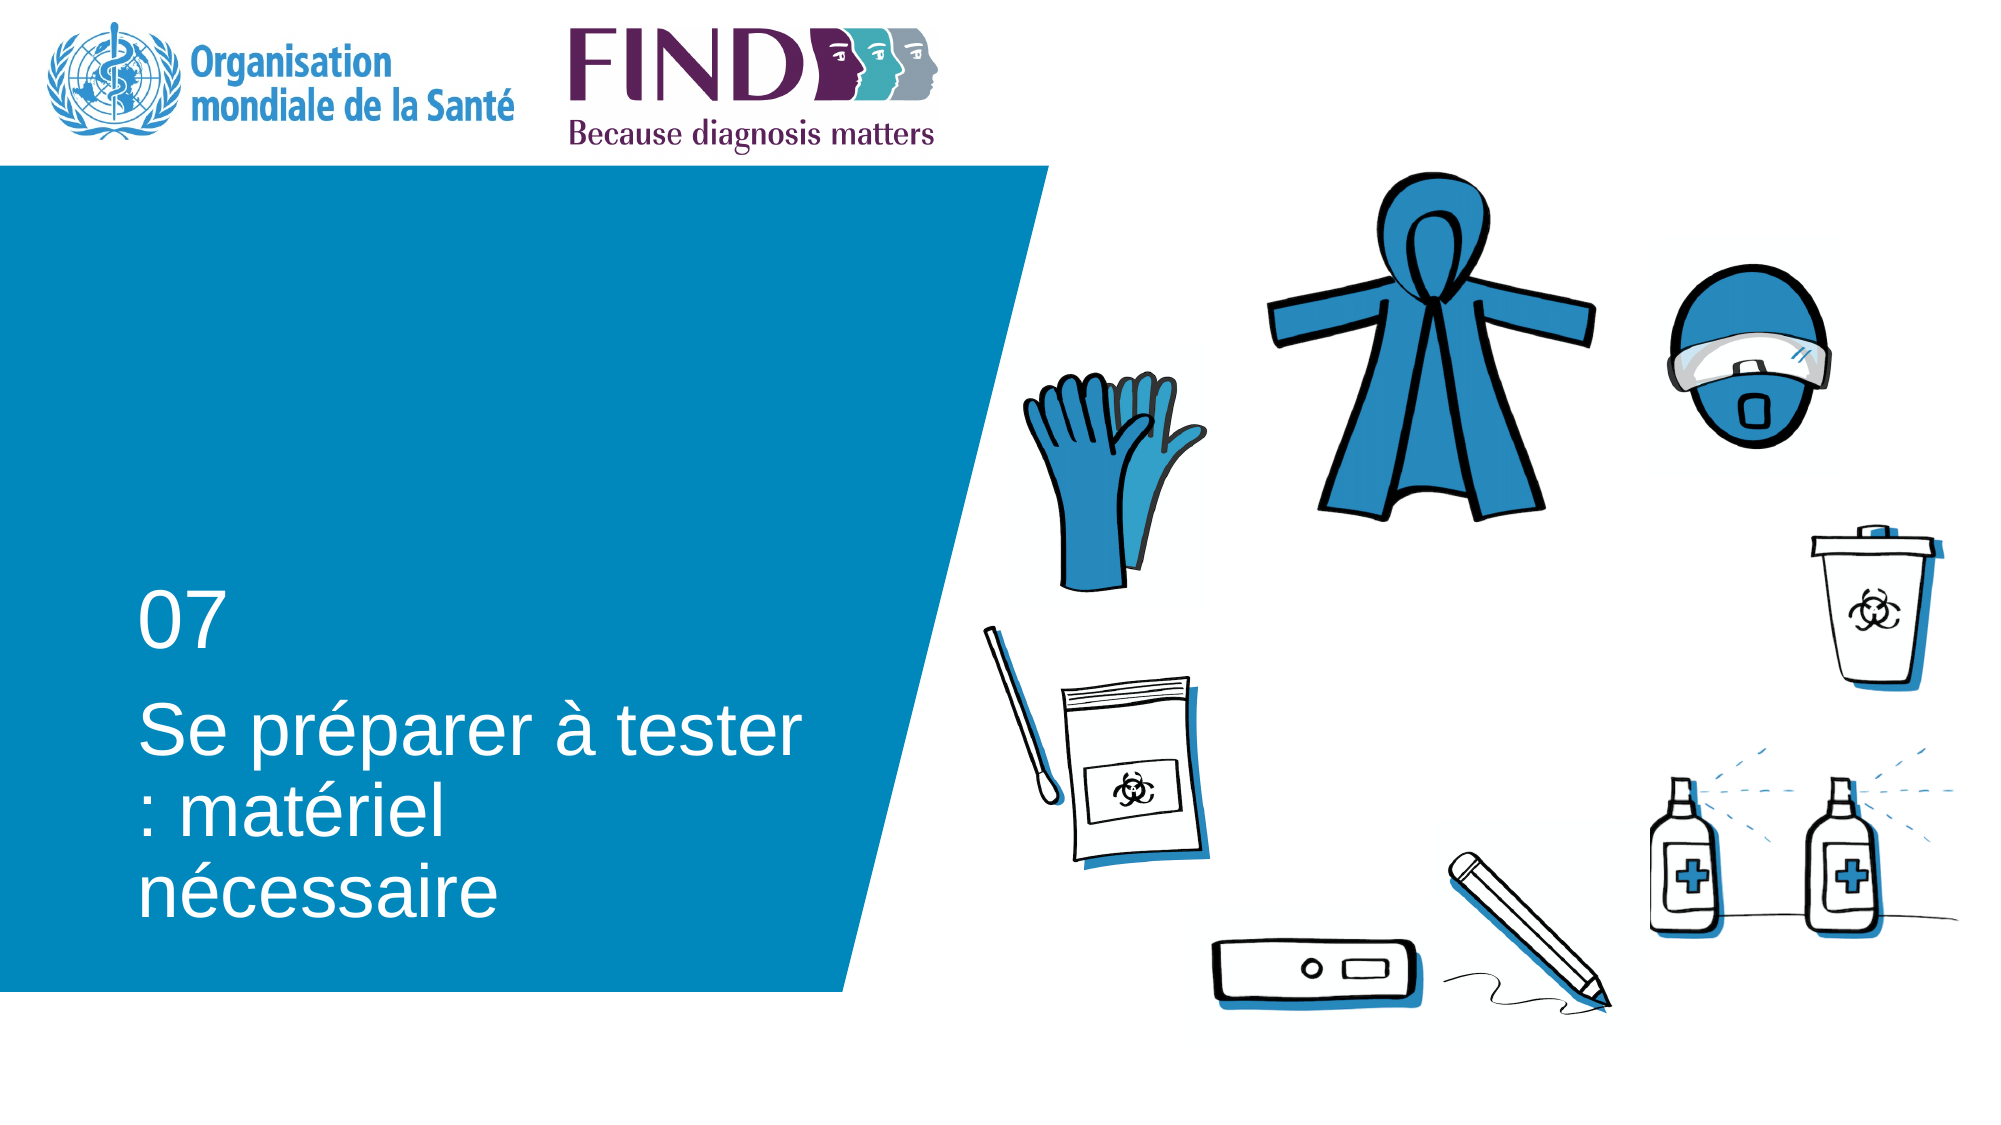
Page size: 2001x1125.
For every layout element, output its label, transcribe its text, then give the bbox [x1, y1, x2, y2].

subtitle Se préparer à tester : matériel nécessaire [137, 691, 823, 941]
title 07 [137, 184, 891, 667]
picture [47, 22, 514, 140]
picture [568, 26, 2000, 1047]
